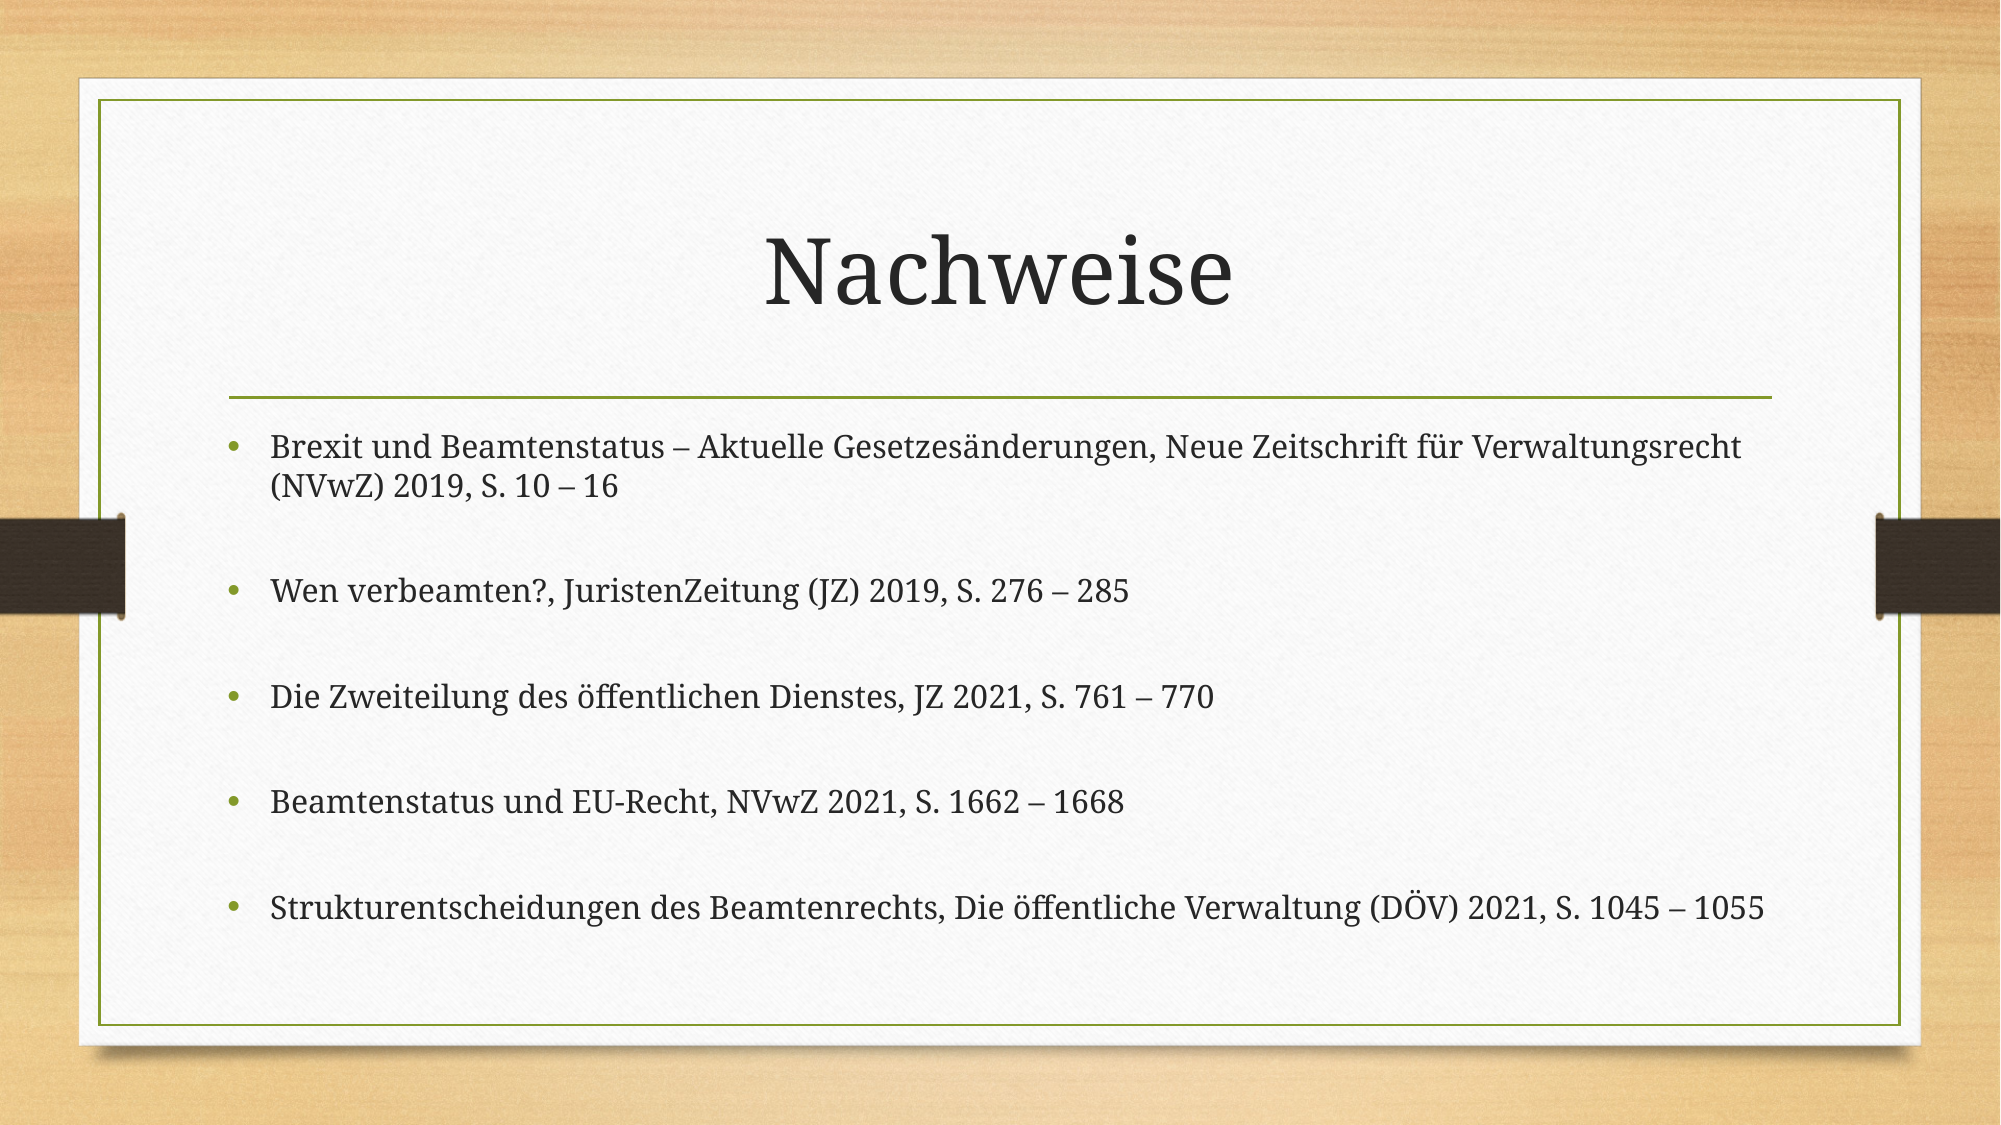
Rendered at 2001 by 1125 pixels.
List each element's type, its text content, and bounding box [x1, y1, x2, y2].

picture [0, 0, 2001, 1125]
list Brexit und Beamtenstatus – Aktuelle Gesetzesänderungen, Neue Zeitschrift für Verwaltungsrecht (NVwZ) 2019, S. 10 – 16 Wen verbeamten?, JuristenZeitung (JZ) 2019, S. 276 – 285 Die Zweiteilung des öffentlichen Dienstes, JZ 2021, S. 761 – 770 Beamtenstatus und EU-Recht, NVwZ 2021, S. 1662 – 1668 Strukturentscheidungen des Beamtenrechts, Die öffentliche Verwaltung (DÖV) 2021, S. 1045 – 1055 [212, 419, 1788, 964]
title Nachweise [212, 161, 1788, 375]
